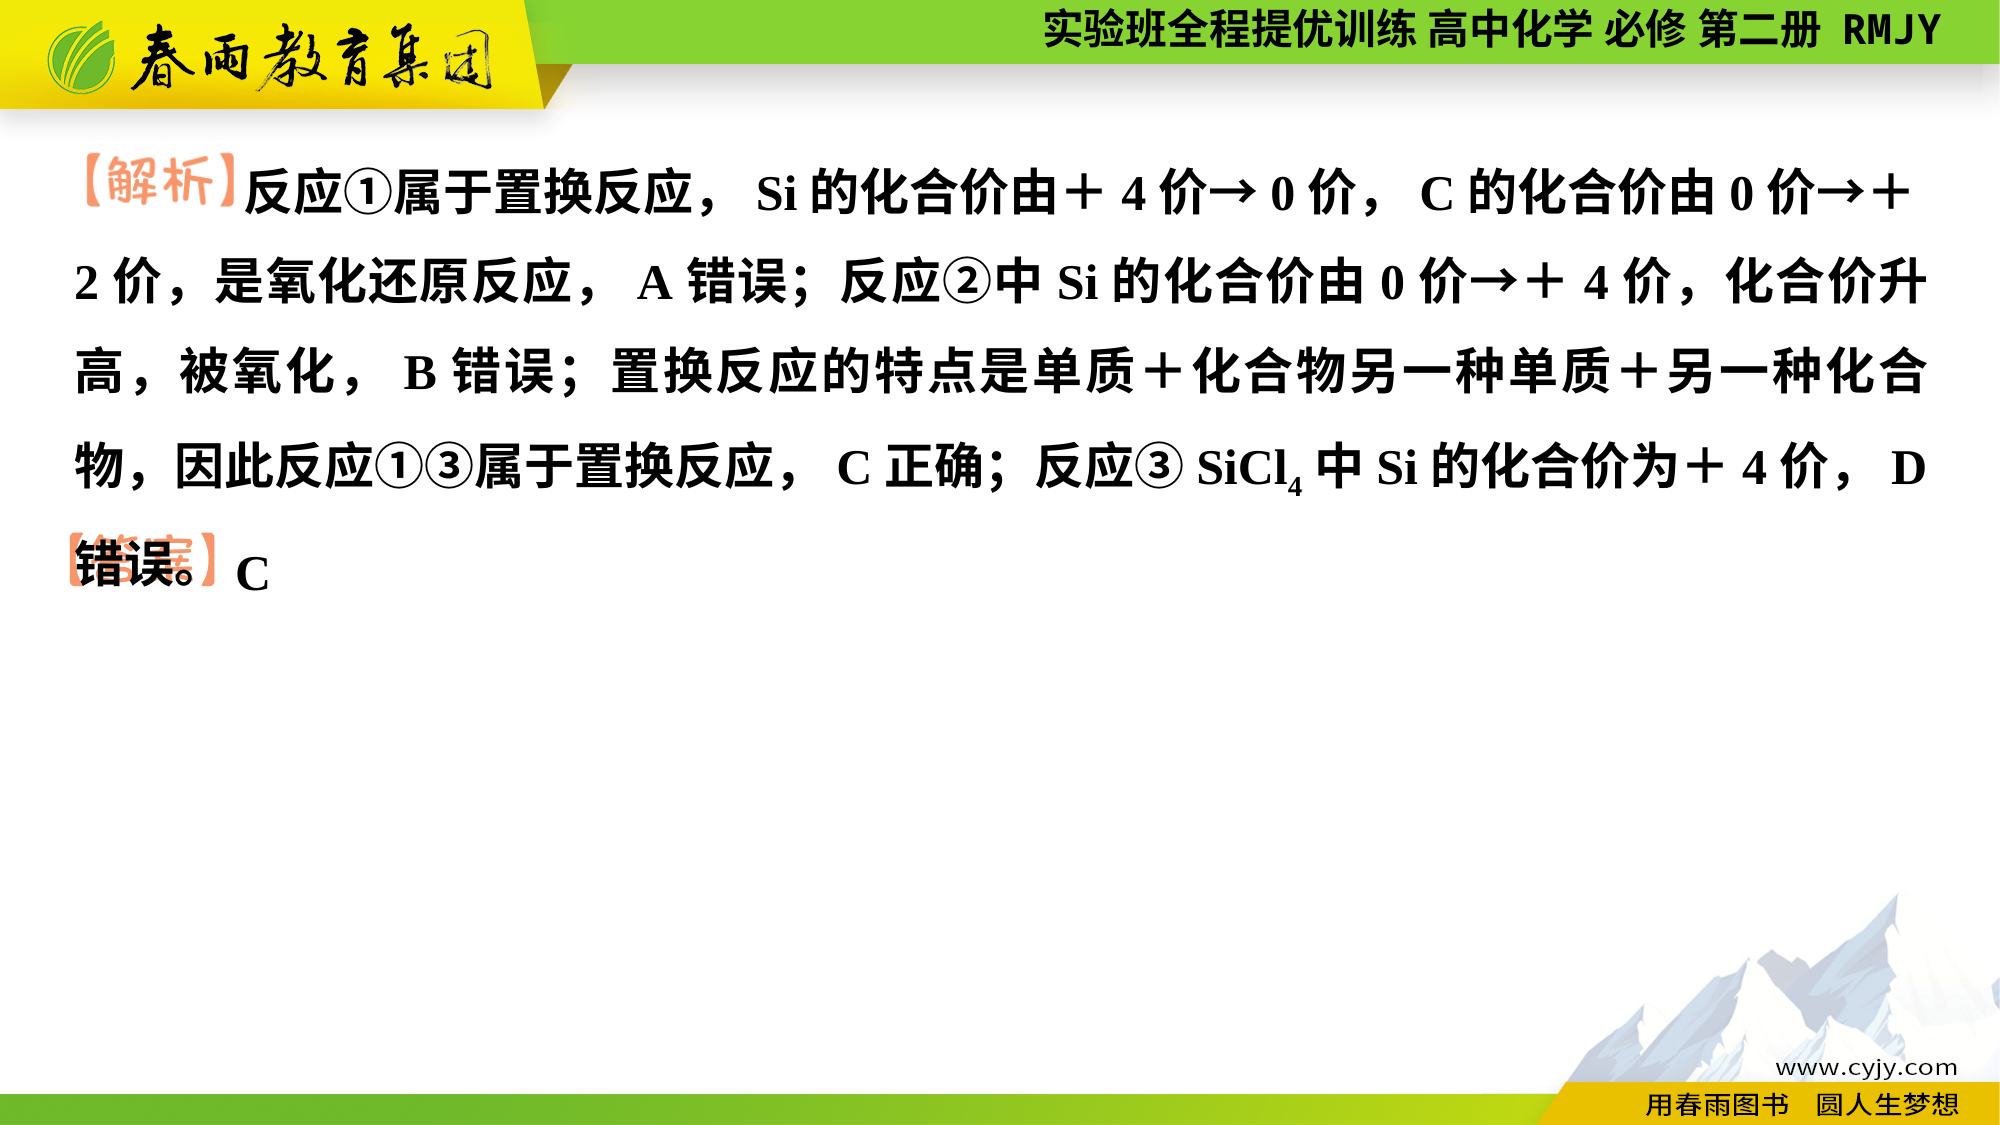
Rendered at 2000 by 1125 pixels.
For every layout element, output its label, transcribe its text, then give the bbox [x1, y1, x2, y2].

text_box C [220, 502, 1944, 608]
picture [0, 0, 2000, 1125]
